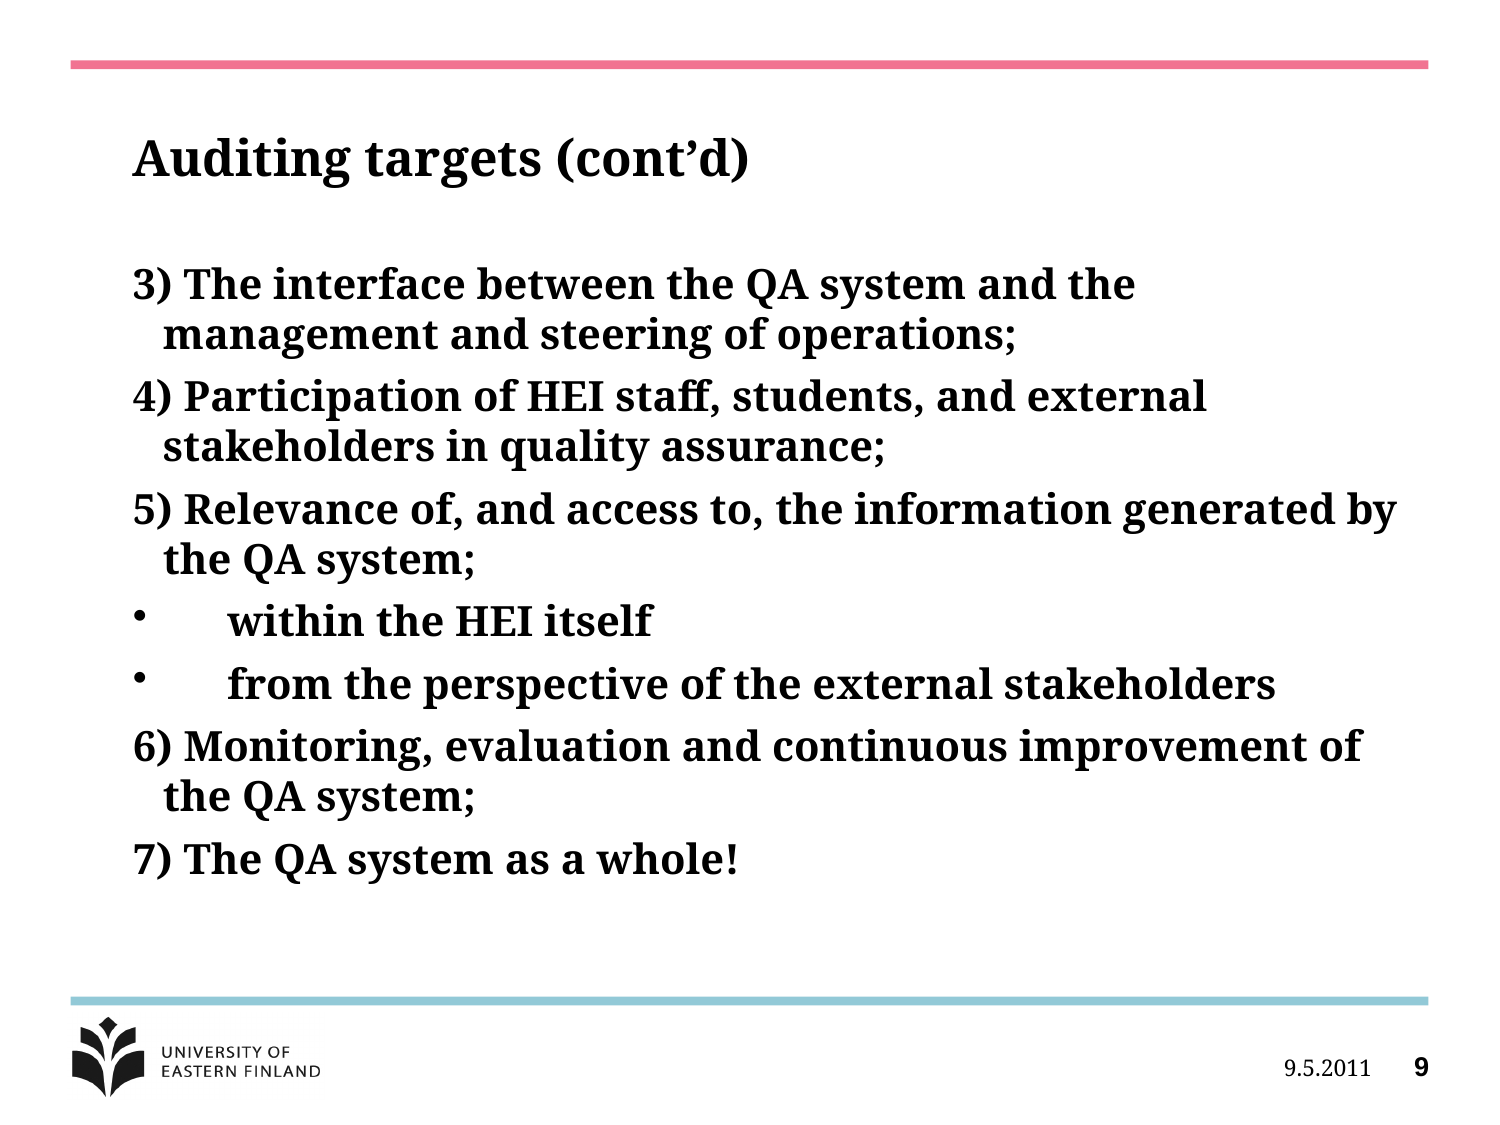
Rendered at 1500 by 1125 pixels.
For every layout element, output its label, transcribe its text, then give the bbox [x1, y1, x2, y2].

picture [67, 1012, 325, 1100]
slide_number 9 [1369, 1046, 1430, 1089]
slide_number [1228, 1046, 1369, 1089]
list 3) The interface between the QA system and the management and steering of operations; 4) Participation of HEI staff, students, and external stakeholders in quality assurance; 5) Relevance of, and access to, the information generated by the QA system; within the HEI itself from the perspective of the external stakeholders 6) Monitoring, evaluation and continuous improvement of the QA system; 7) The QA system as a whole! [117, 249, 1430, 988]
title Auditing targets (cont’d) [117, 107, 1430, 249]
